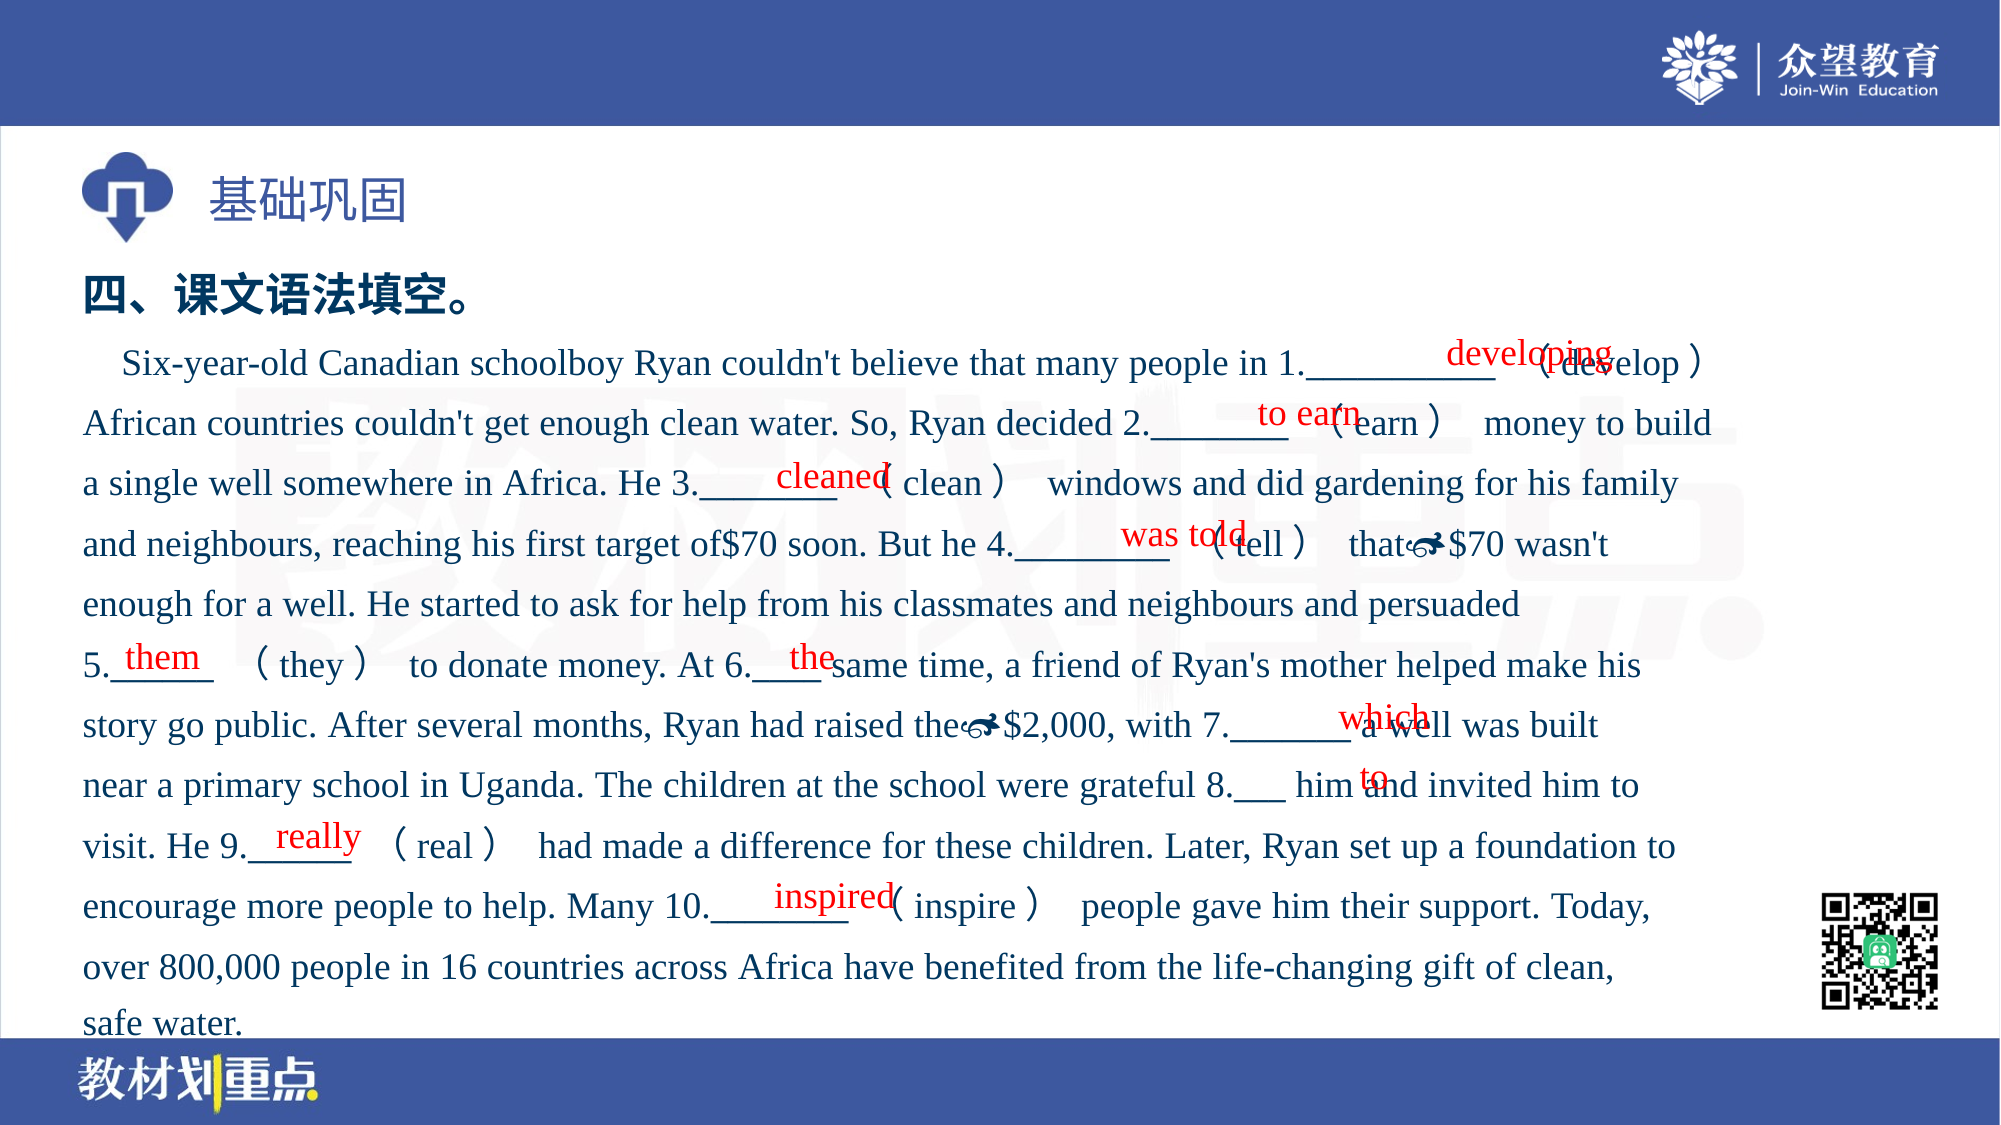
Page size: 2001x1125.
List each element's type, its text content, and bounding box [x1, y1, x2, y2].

text_box the [775, 618, 849, 672]
text_box them [111, 618, 214, 672]
text_box inspired [760, 858, 909, 912]
picture [0, 0, 2000, 1125]
text_box Six-year-old Canadian schoolboy Ryan couldn't believe that many people in 1.___________ （develop） African countries couldn't get enough clean water. So, Ryan decided 2.________ （earn） money to build a single well somewhere in Africa. He 3.________ （clean） windows and did gardening for his family and neighbours, reaching his first target of$70 soon. But he 4._________ （tell） that$70 wasn't enough for a well. He started to ask for help from his classmates and neighbours and persuaded 5.______ （they） to donate money. At 6.____ same time, a friend of Ryan's mother helped make his story go public. After several months, Ryan had raised the$2,000, with 7._______ a well was built near a primary school in Uganda. The children at the school were grateful 8.___ him and invited him to visit. He 9.______ （real） had made a difference for these children. Later, Ryan set up a foundation to encourage more people to help. Many 10.________ （inspire） people gave him their support. Today, over 800,000 people in 16 countries across Africa have benefited from the life-changing gift of clean, safe water. [82, 322, 1817, 1038]
text_box developing [1432, 314, 1627, 368]
text_box cleaned [762, 437, 905, 491]
text_box was told [1102, 497, 1266, 549]
text_box to earn [1239, 376, 1380, 429]
text_box 四、课文语法填空。 [82, 247, 1817, 315]
text_box to [1345, 739, 1403, 793]
text_box which [1324, 678, 1444, 733]
text_box really [262, 797, 376, 851]
